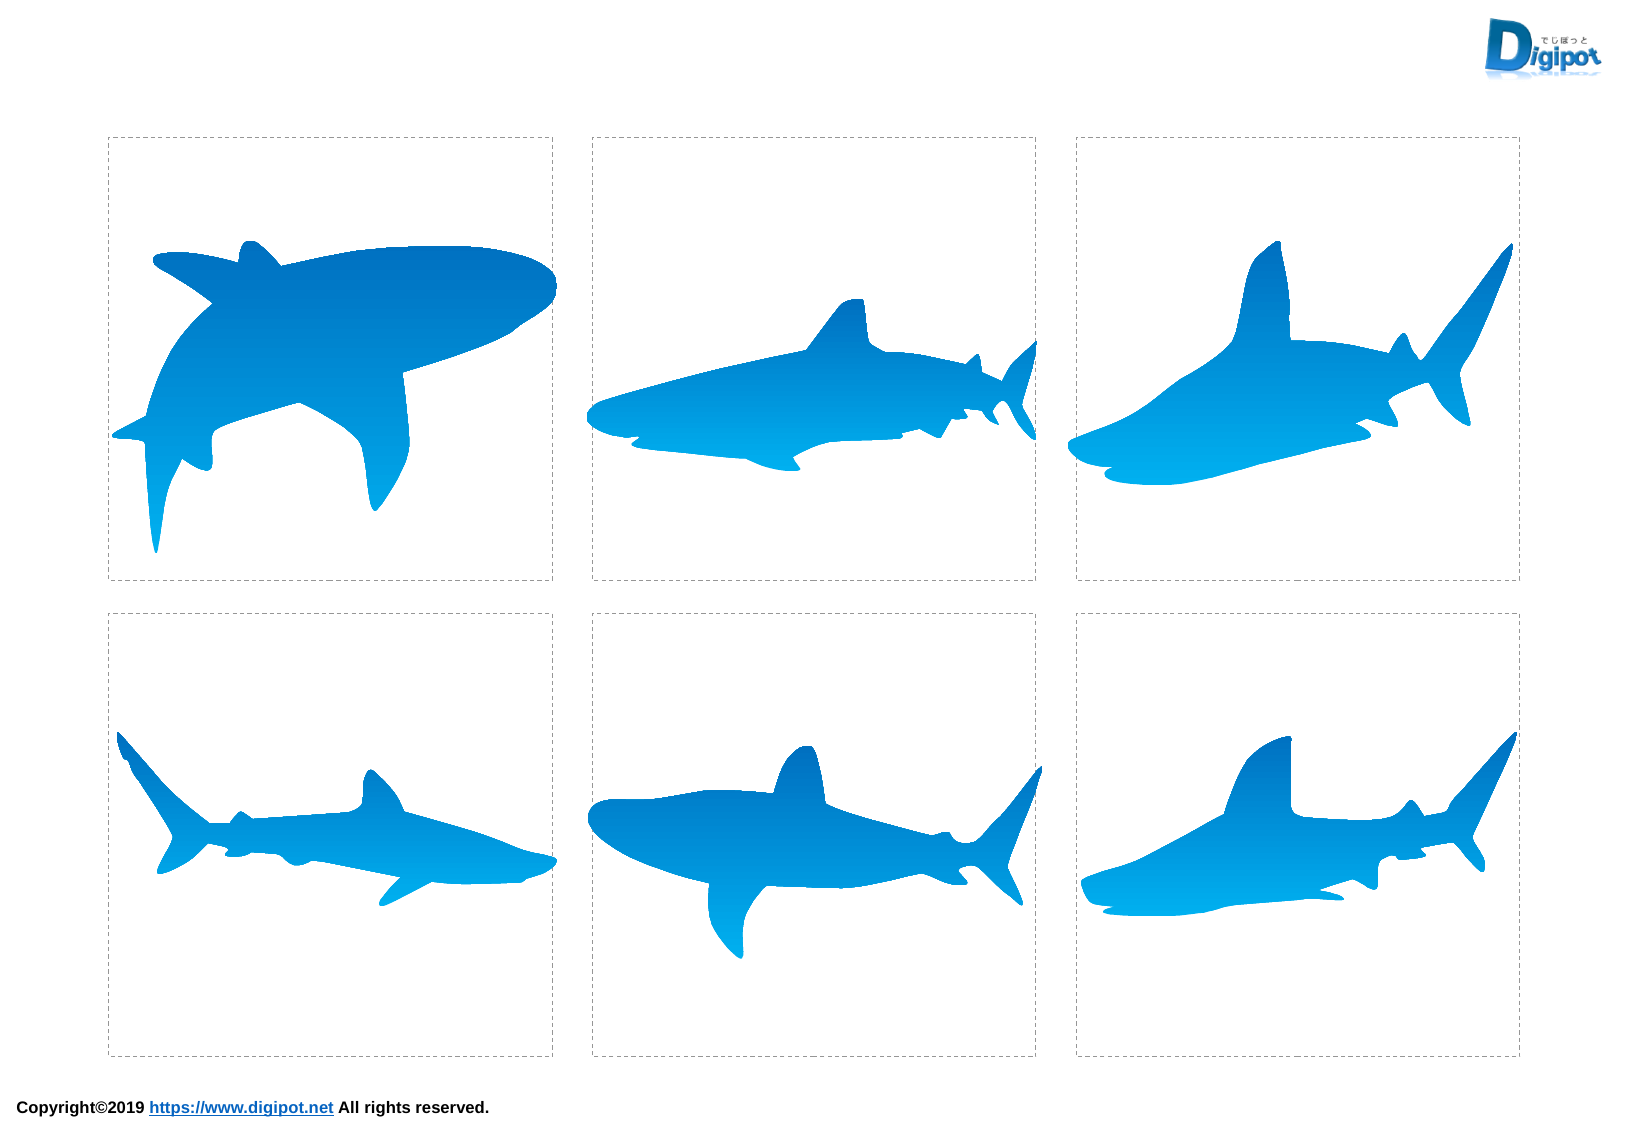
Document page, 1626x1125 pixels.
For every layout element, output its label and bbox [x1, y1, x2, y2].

text_box [588, 746, 1043, 959]
text_box [111, 240, 558, 554]
picture [1485, 18, 1602, 82]
text_box [116, 731, 558, 907]
text_box [1081, 731, 1518, 917]
text_box [586, 299, 1037, 472]
text_box [1067, 240, 1514, 486]
